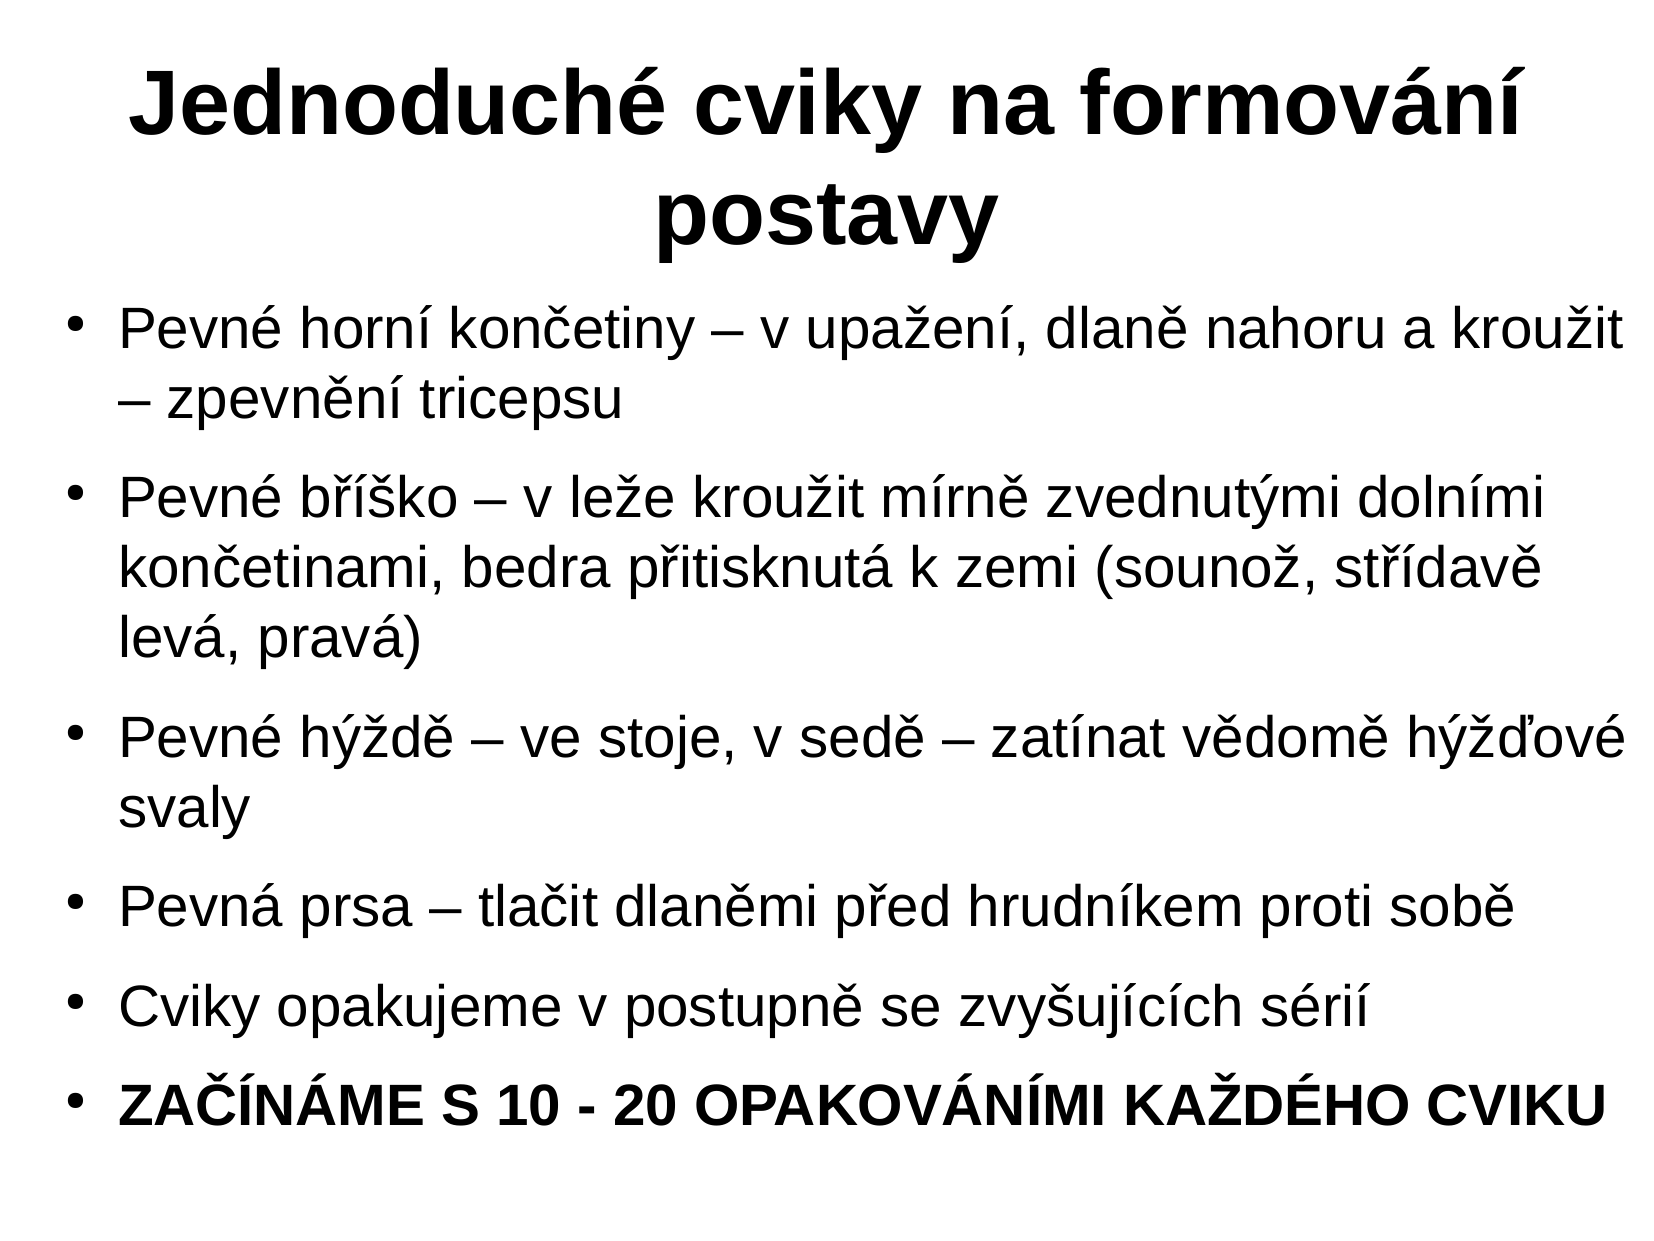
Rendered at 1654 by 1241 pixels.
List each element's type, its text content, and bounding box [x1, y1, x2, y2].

list Pevné horní končetiny – v upažení, dlaně nahoru a kroužit – zpevnění tricepsu Pevné bříško – v leže kroužit mírně zvednutými dolními končetinami, bedra přitisknutá k zemi (sounož, střídavě levá, pravá) Pevné hýždě – ve stoje, v sedě – zatínat vědomě hýžďové svaly Pevná prsa – tlačit dlaněmi před hrudníkem proti sobě Cviky opakujeme v postupně se zvyšujících sérií ZAČÍNÁME S 10 - 20 OPAKOVÁNÍMI KAŽDÉHO CVIKU [47, 290, 1654, 1109]
title Jednoduché cviky na formování postavy [82, 49, 1571, 257]
